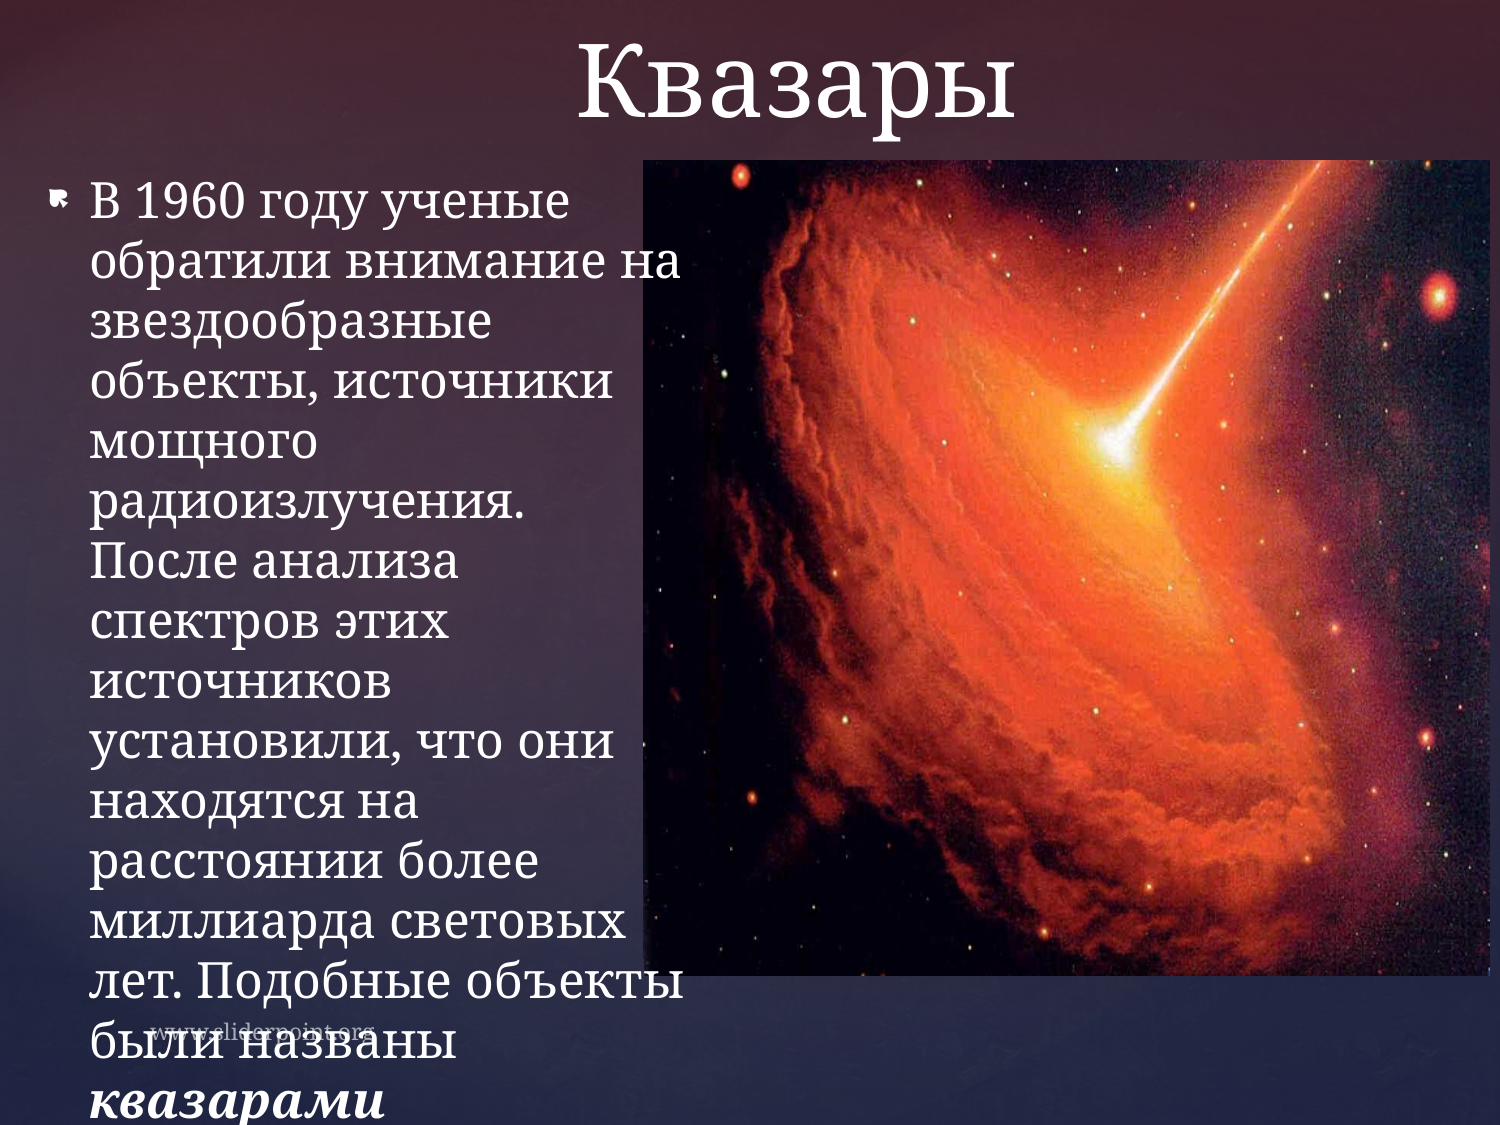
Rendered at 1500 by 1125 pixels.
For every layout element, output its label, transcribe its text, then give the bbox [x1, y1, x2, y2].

footer www.sliderpoint.org [135, 1009, 885, 1070]
text_box Квазары [159, 7, 1435, 160]
text_box В 1960 году ученые обратили внимание на звездообразные объекты, источники мощного радиоизлучения. После анализа спектров этих источников установили, что они находятся на расстоянии более миллиарда световых лет. Подобные объекты были названы квазарами [29, 160, 638, 929]
picture [643, 160, 1491, 977]
